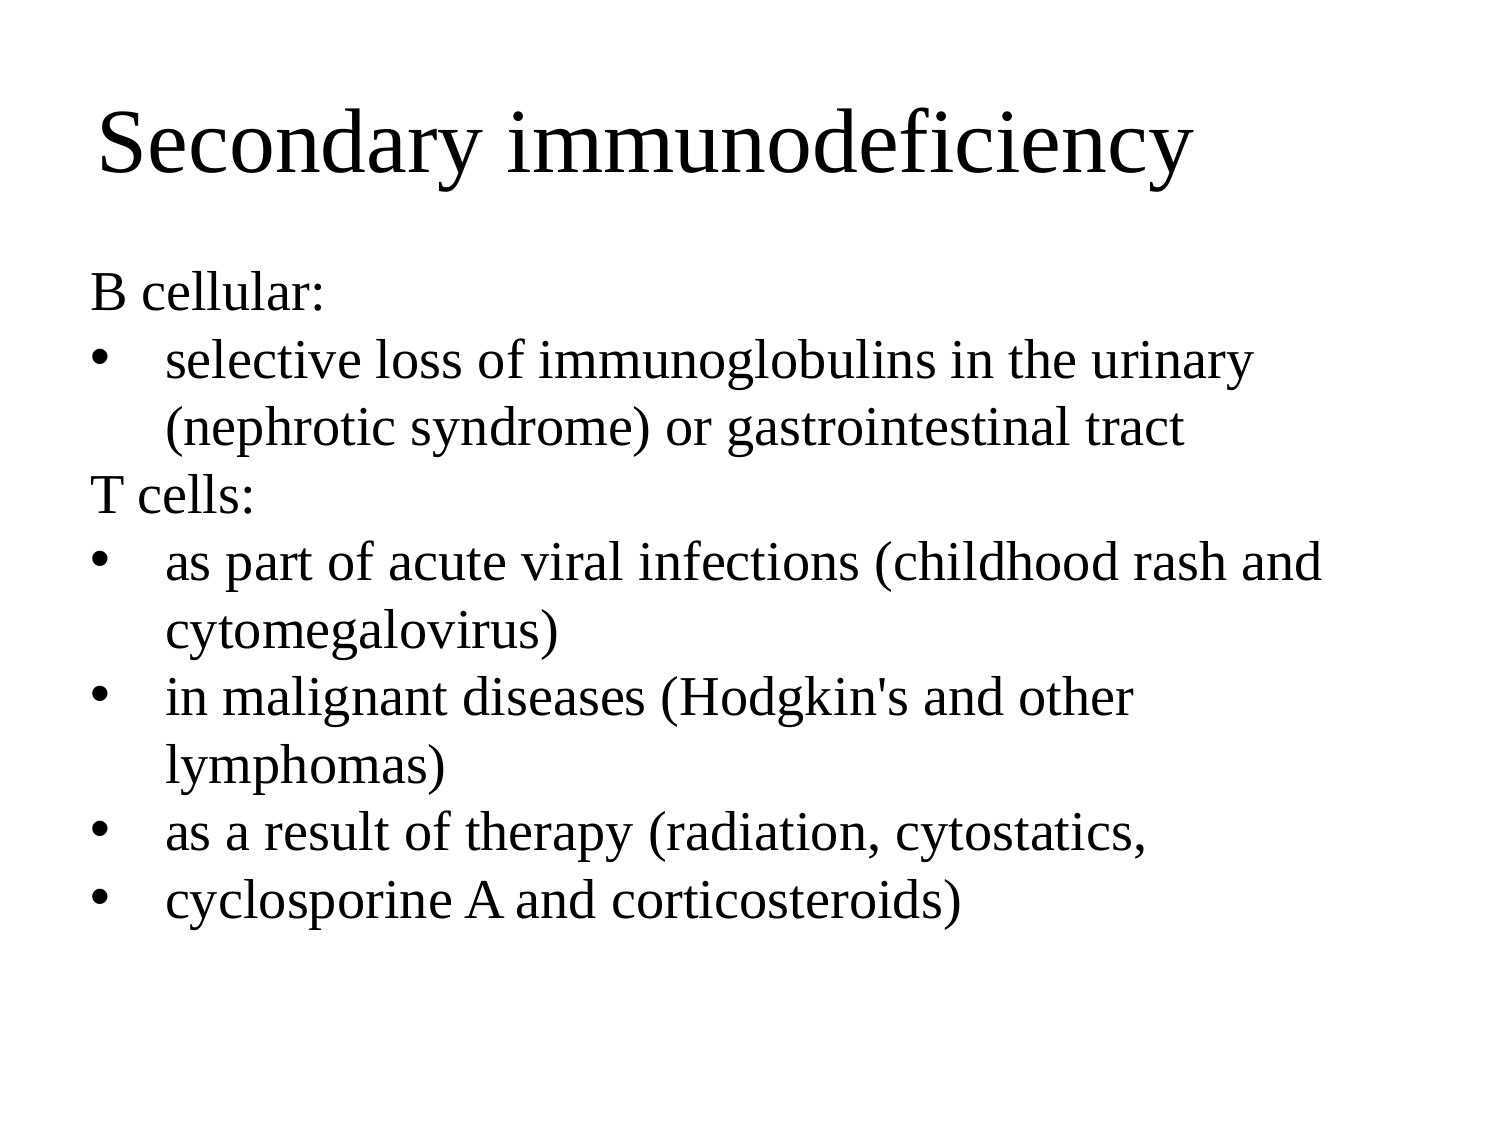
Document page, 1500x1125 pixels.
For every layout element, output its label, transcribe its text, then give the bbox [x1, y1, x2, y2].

title Secondary immunodeficiency [94, 80, 1406, 269]
text_box B cellular: selective loss of immunoglobulins in the urinary (nephrotic syndrome) or gastrointestinal tract T cells: as part of acute viral infections (childhood rash and cytomegalovirus) in malignant diseases (Hodgkin's and other lymphomas) as a result of therapy (radiation, cytostatics, cyclosporine A and corticosteroids) [87, 254, 1371, 930]
